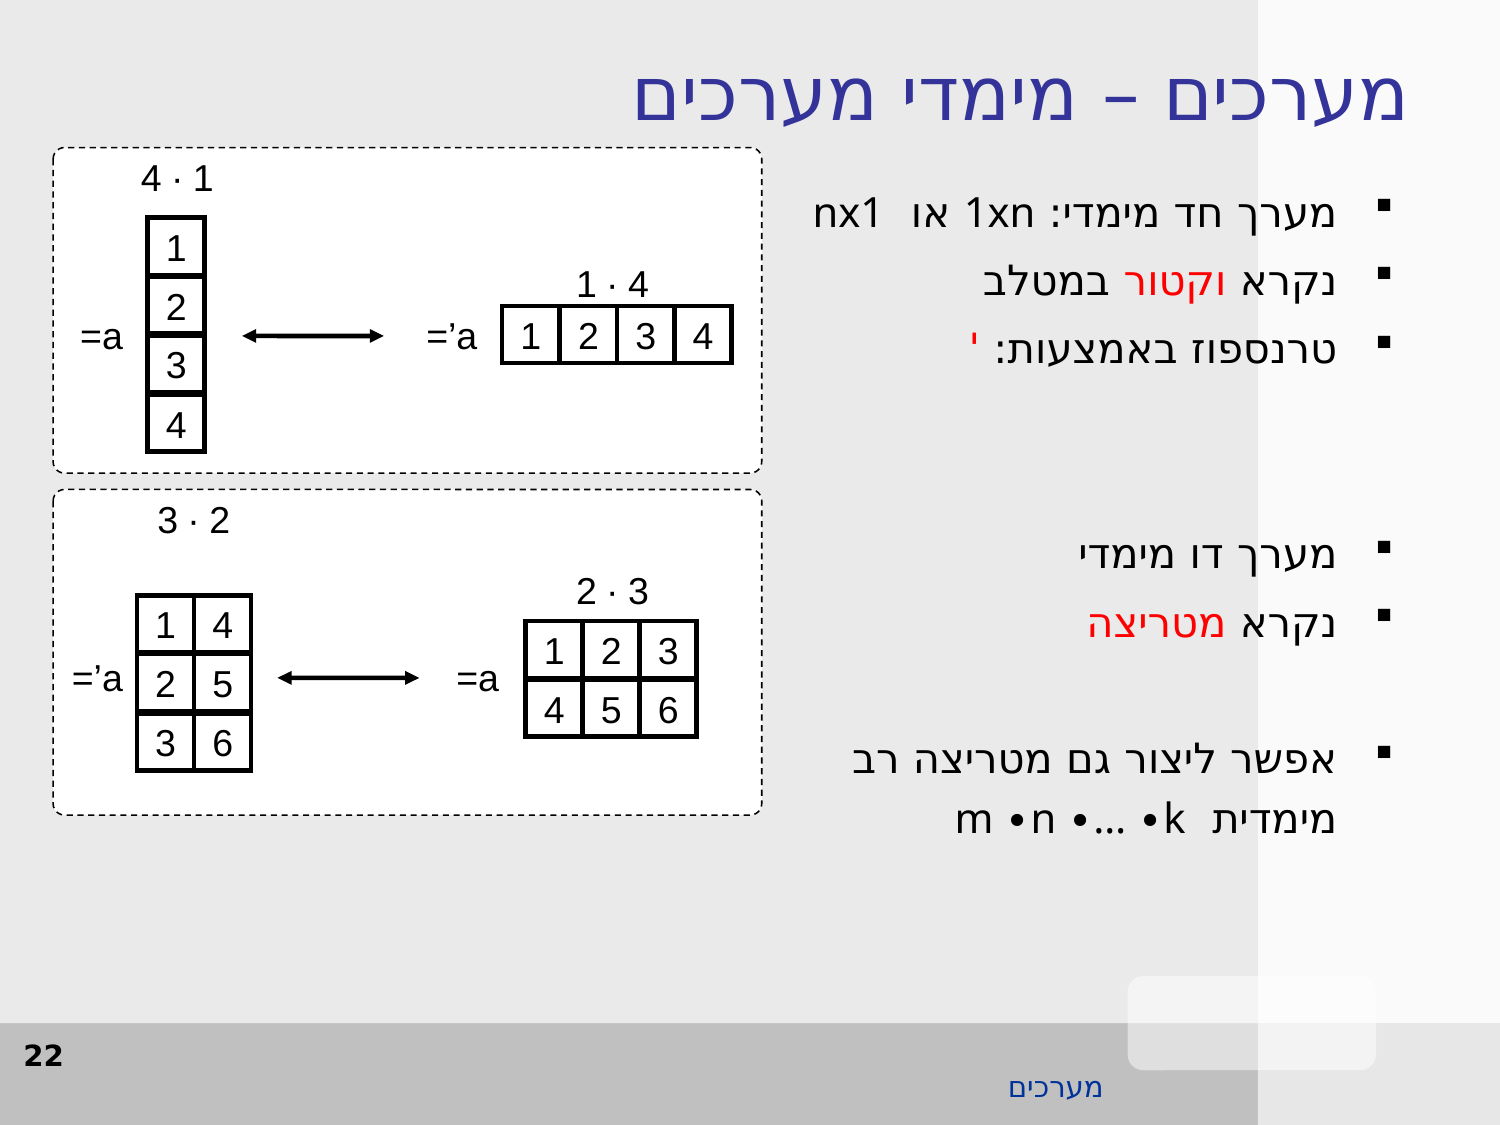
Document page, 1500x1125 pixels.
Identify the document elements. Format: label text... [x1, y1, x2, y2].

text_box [52, 146, 762, 474]
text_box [52, 488, 762, 816]
text_box מערכים – מימדי מערכים [76, 20, 1425, 161]
text_box מערכים [992, 1060, 1119, 1111]
text_box מערך חד מימדי: 1xn או nx1 נקרא וקטור במטלב טרנספוז באמצעות: ' מערך דו מימדי נקרא מטריצה אפשר ליצור גם מטריצה רב מימדית m ∙n ∙… ∙k [761, 172, 1400, 858]
slide_number 22 [8, 1029, 359, 1108]
